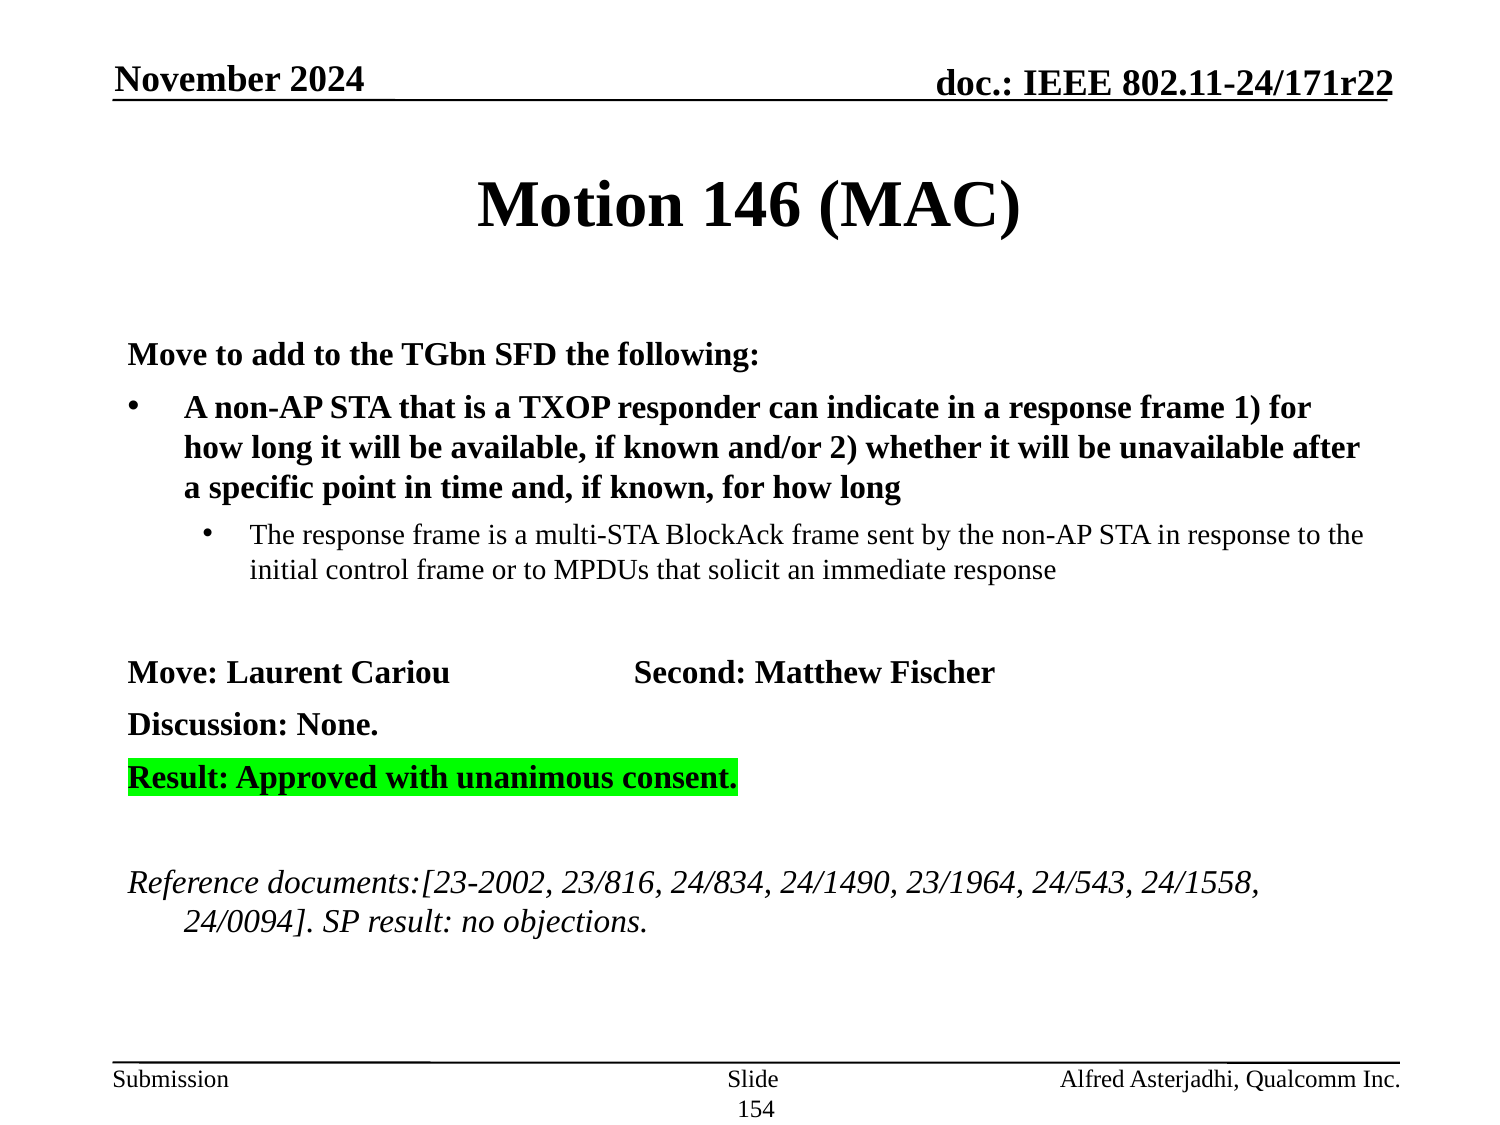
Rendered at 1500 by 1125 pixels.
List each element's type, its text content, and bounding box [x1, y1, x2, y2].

footer Alfred Asterjadhi, Qualcomm Inc. [878, 1061, 1402, 1093]
title Motion 146 (MAC) [112, 112, 1388, 288]
slide_number Slide 154 [712, 1061, 800, 1123]
list Move to add to the TGbn SFD the following: A non-AP STA that is a TXOP responder can indicate in a response frame 1) for how long it will be available, if known and/or 2) whether it will be unavailable after a specific point in time and, if known, for how long The response frame is a multi-STA BlockAck frame sent by the non-AP STA in response to the initial control frame or to MPDUs that solicit an immediate response Move: Laurent Cariou Second: Matthew Fischer Discussion: None. Result: Approved with unanimous consent. Reference documents:[23-2002, 23/816, 24/834, 24/1490, 23/1964, 24/543, 24/1558, 24/0094]. SP result: no objections. [112, 324, 1388, 1000]
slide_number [114, 54, 423, 100]
